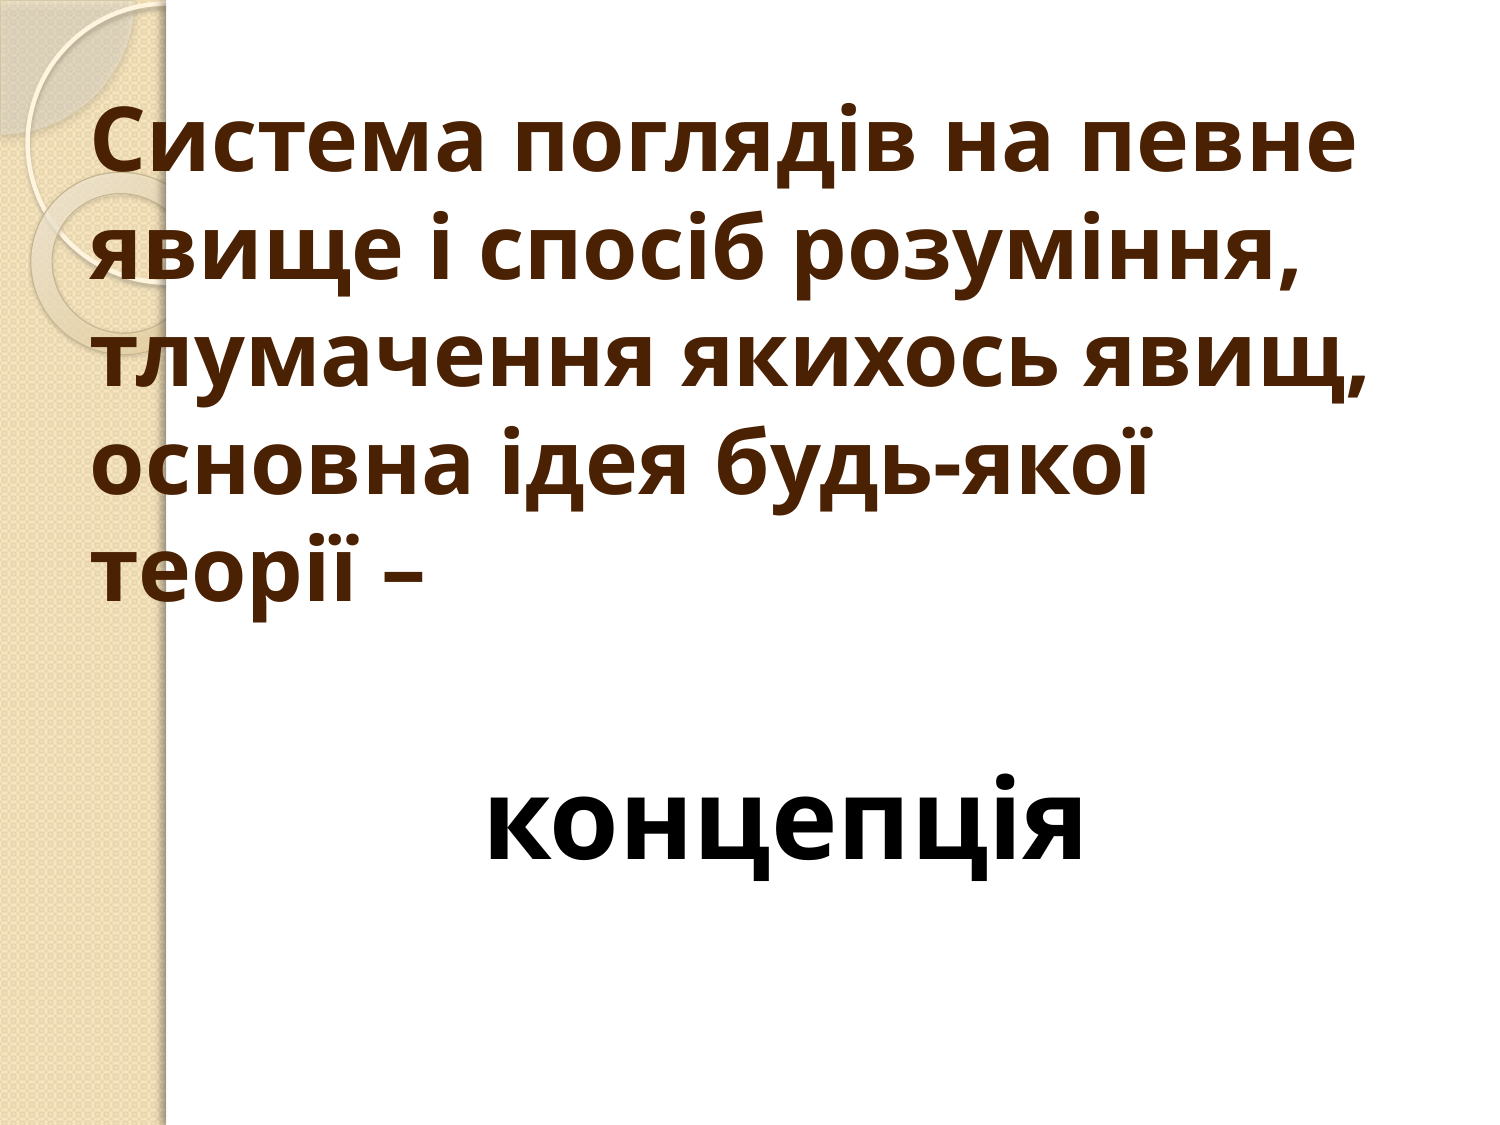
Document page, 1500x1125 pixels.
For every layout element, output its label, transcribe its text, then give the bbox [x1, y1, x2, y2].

title Система поглядів на певне явище і спосіб розуміння, тлумачення якихось явищ, основна ідея будь-якої теорії – [75, 45, 1425, 657]
list концепція [75, 739, 1425, 1005]
